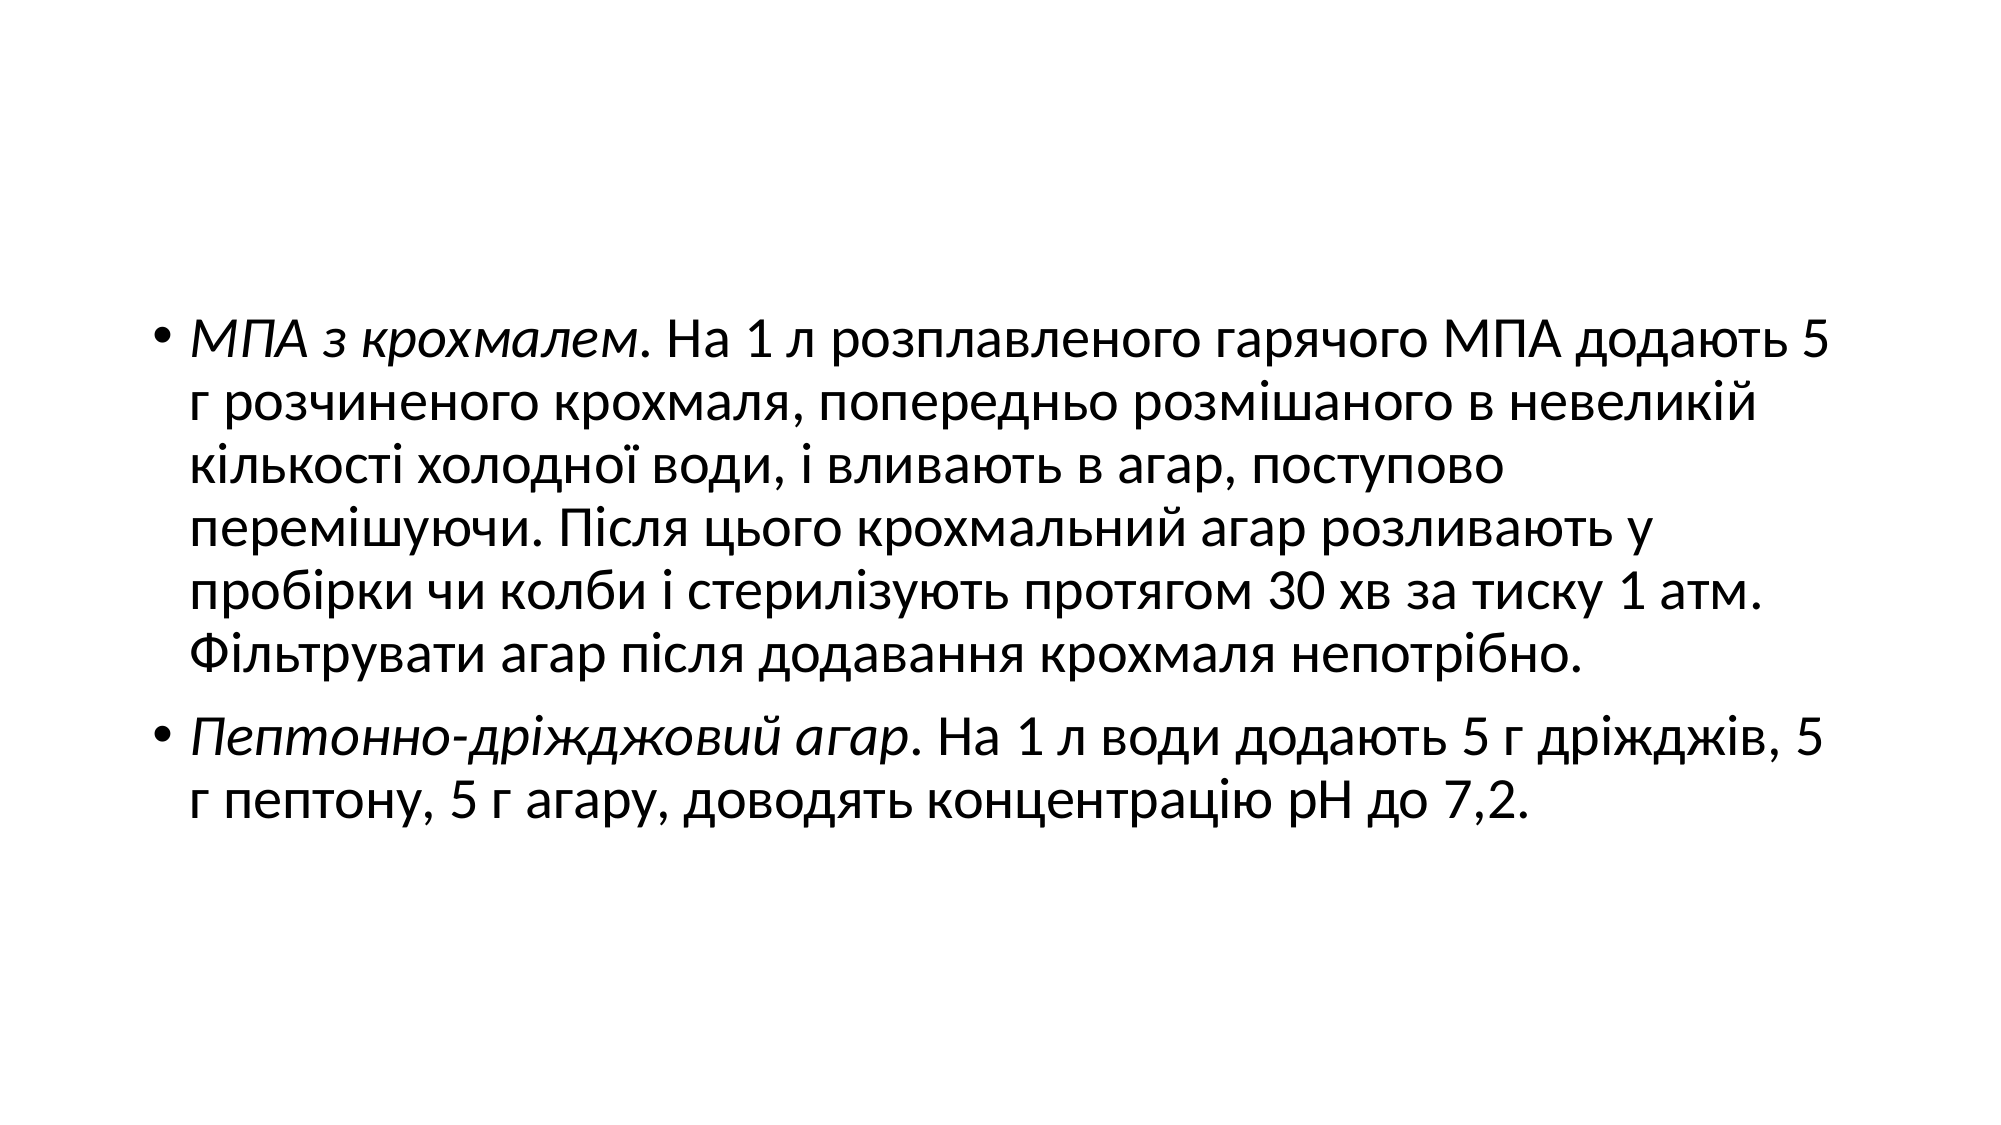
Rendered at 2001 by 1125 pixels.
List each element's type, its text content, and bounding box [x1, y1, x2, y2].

list МПА з крохмалем. На 1 л розплавленого гарячого МПА додають 5 г розчиненого крохмаля, попередньо розмішаного в невеликій кількості холодної води, і вливають в агар, поступово перемішуючи. Після цього крохмальний агар розливають у пробірки чи колби і стерилізують протягом 30 хв за тиску 1 атм. Фільтрувати агар після додавання крохмаля непотрібно. Пептонно-дріжджовий агар. На 1 л води додають 5 г дріжджів, 5 г пептону, 5 г агару, доводять концентрацію pH до 7,2. [137, 299, 1863, 1014]
